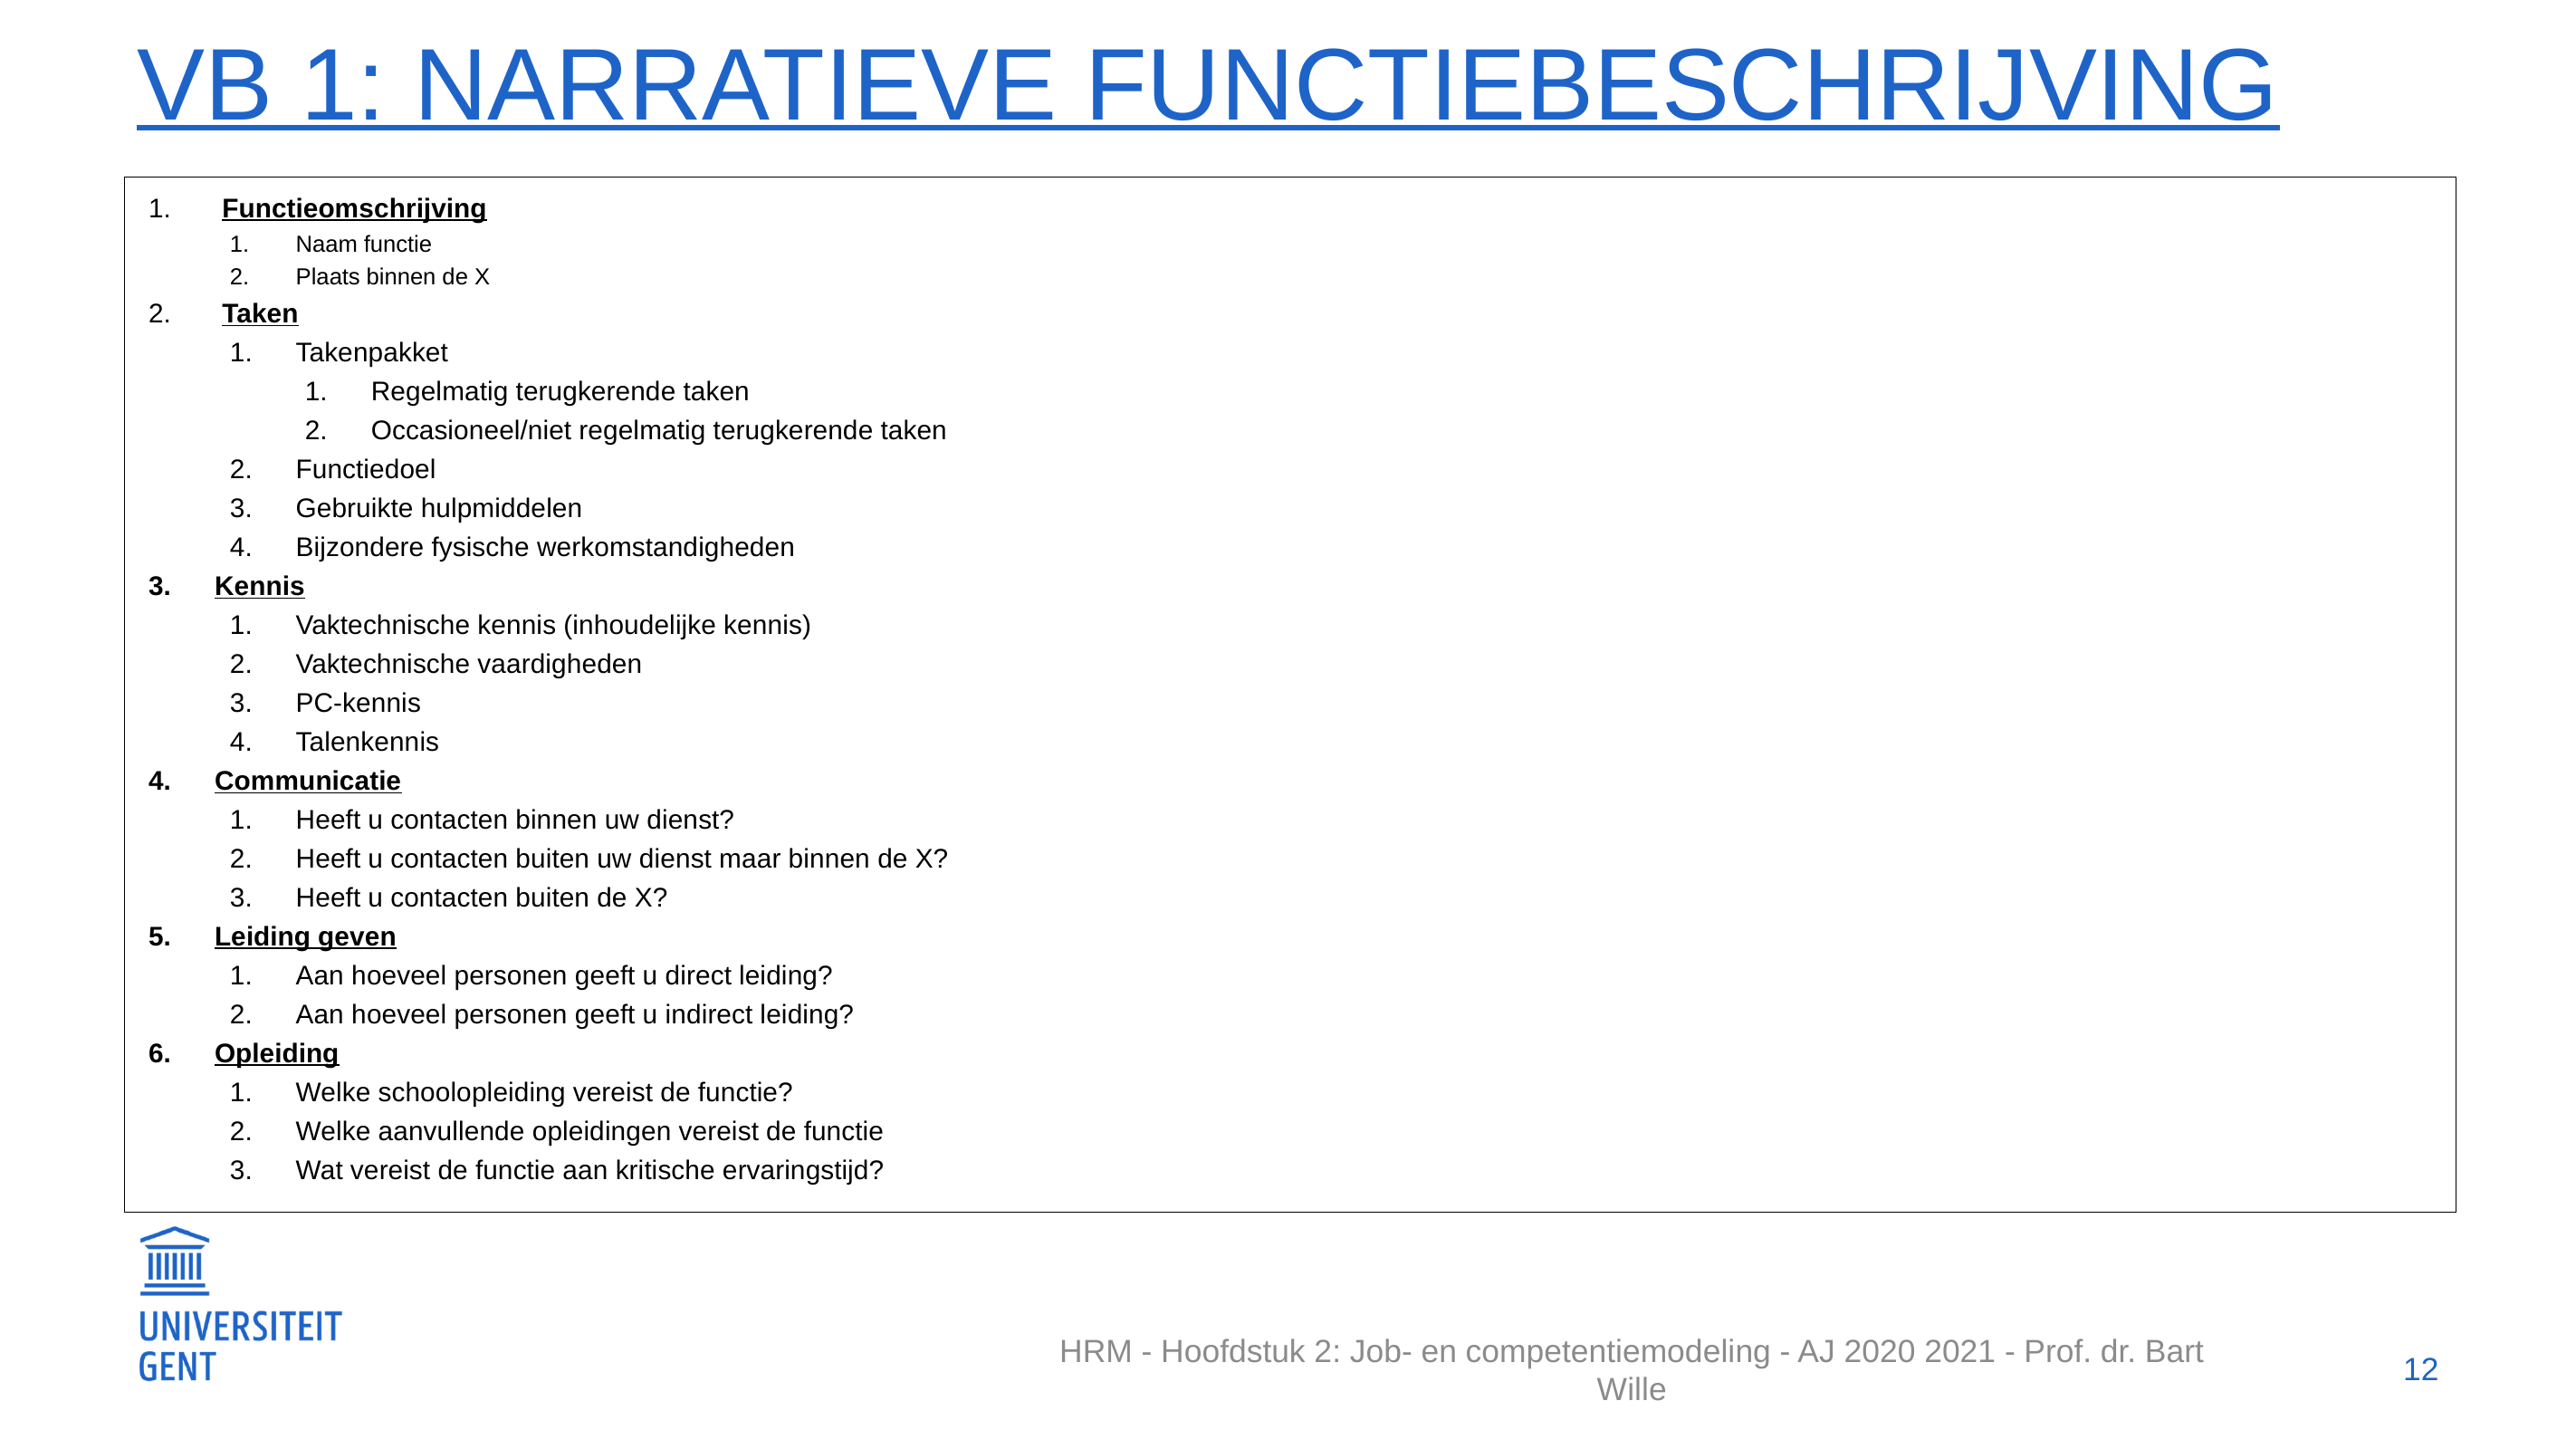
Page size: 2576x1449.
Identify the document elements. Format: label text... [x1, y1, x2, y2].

picture [72, 1174, 415, 1449]
list Functieomschrijving Naam functie Plaats binnen de X Taken Takenpakket Regelmatig terugkerende taken Occasioneel/niet regelmatig terugkerende taken Functiedoel Gebruikte hulpmiddelen Bijzondere fysische werkomstandigheden Kennis Vaktechnische kennis (inhoudelijke kennis) Vaktechnische vaardigheden PC-kennis Talenkennis Communicatie Heeft u contacten binnen uw dienst? Heeft u contacten buiten uw dienst maar binnen de X? Heeft u contacten buiten de X? Leiding geven Aan hoeveel personen geeft u direct leiding? Aan hoeveel personen geeft u indirect leiding? Opleiding Welke schoolopleiding vereist de functie? Welke aanvullende opleidingen vereist de functie Wat vereist de functie aan kritische ervaringstijd? [124, 177, 2456, 1213]
slide_number 12 [2315, 1329, 2453, 1407]
footer HRM - Hoofdstuk 2: Job- en competentiemodeling - AJ 2020 2021 - Prof. dr. Bart Wille [1011, 1336, 2253, 1402]
title VB 1: Narratieve functiebeschrijving [123, 20, 2456, 149]
